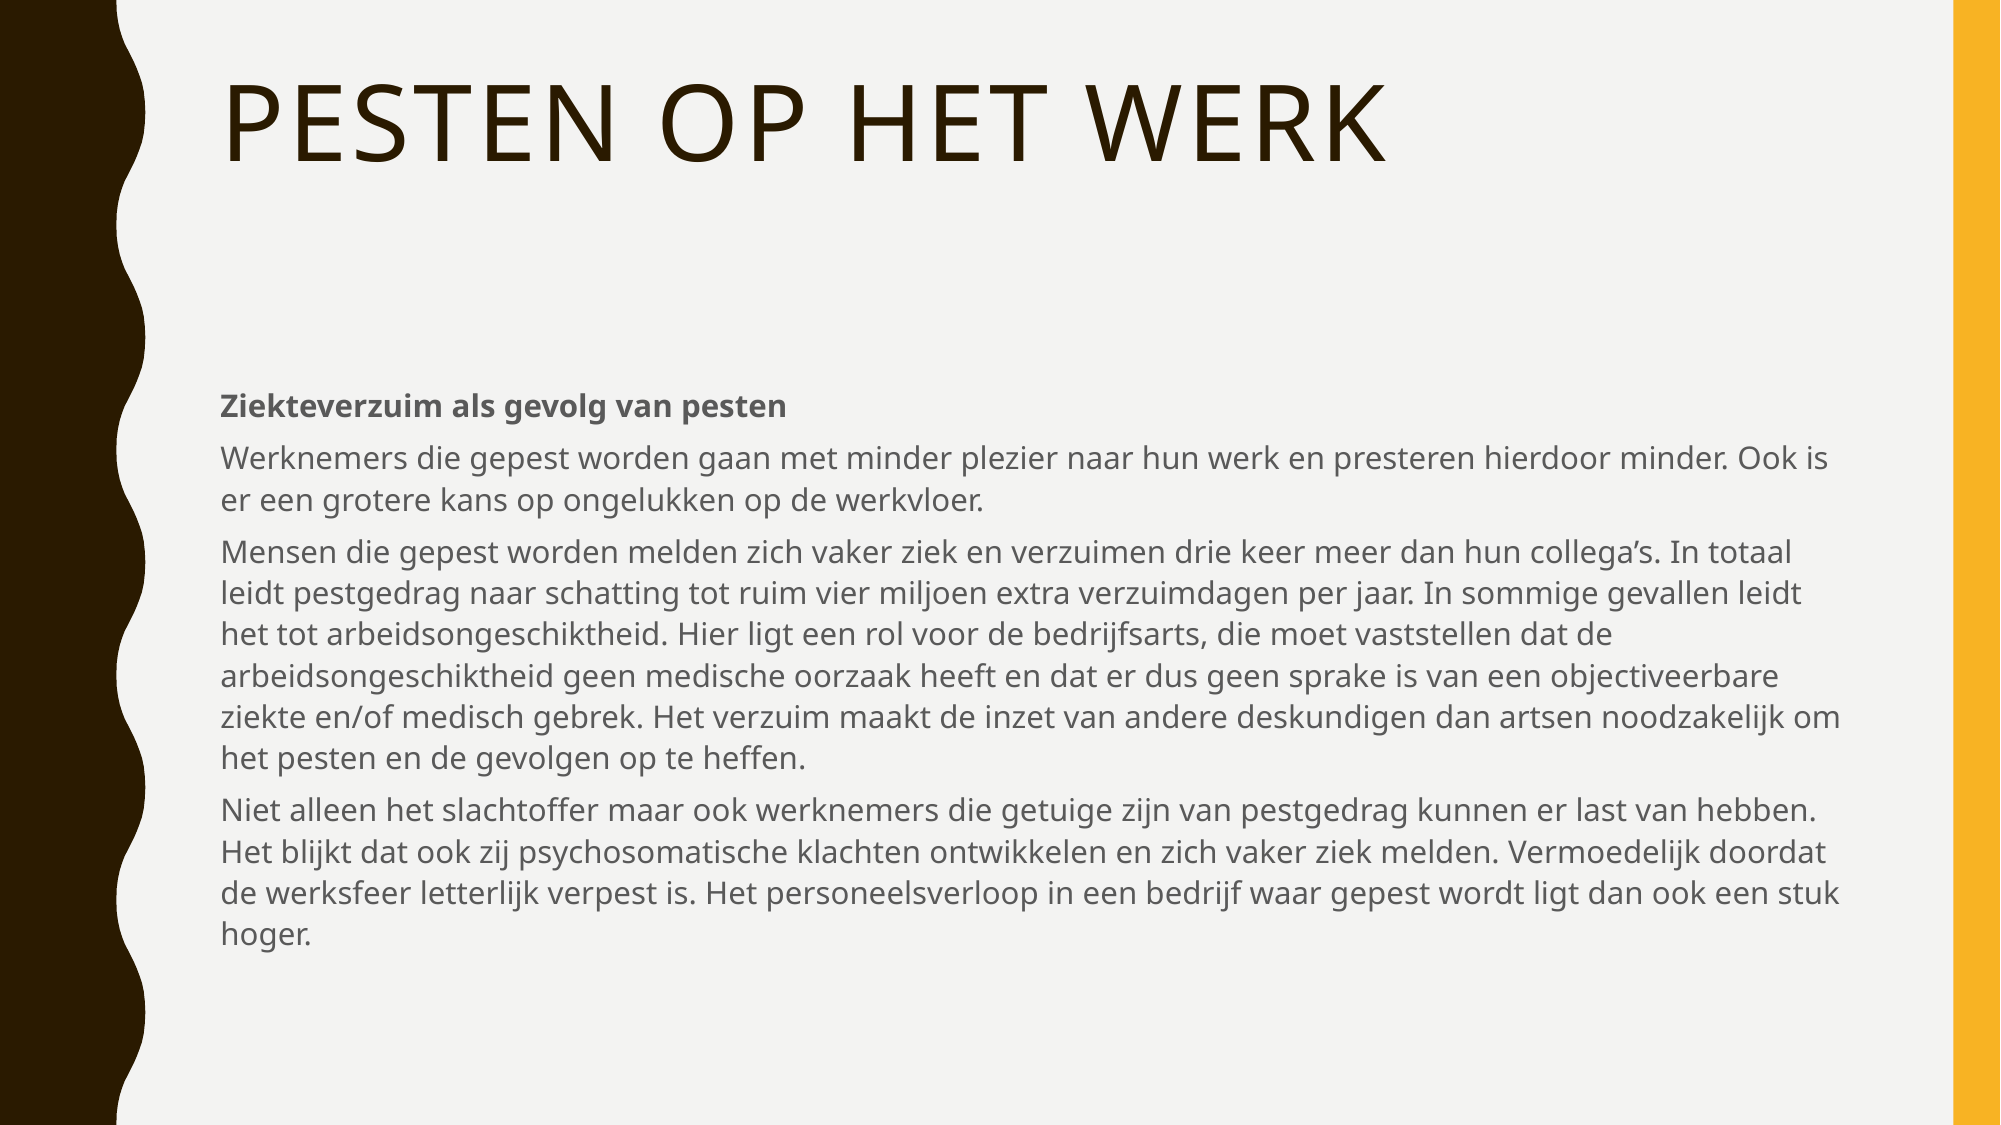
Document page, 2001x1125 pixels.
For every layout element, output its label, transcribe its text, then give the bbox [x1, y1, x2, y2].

title Pesten op het werk [205, 62, 1875, 308]
list Ziekteverzuim als gevolg van pesten Werknemers die gepest worden gaan met minder plezier naar hun werk en presteren hierdoor minder. Ook is er een grotere kans op ongelukken op de werkvloer. Mensen die gepest worden melden zich vaker ziek en verzuimen drie keer meer dan hun collega’s. In totaal leidt pestgedrag naar schatting tot ruim vier miljoen extra verzuimdagen per jaar. In sommige gevallen leidt het tot arbeidsongeschiktheid. Hier ligt een rol voor de bedrijfsarts, die moet vaststellen dat de arbeidsongeschiktheid geen medische oorzaak heeft en dat er dus geen sprake is van een objectiveerbare ziekte en/of medisch gebrek. Het verzuim maakt de inzet van andere deskundigen dan artsen noodzakelijk om het pesten en de gevolgen op te heffen. Niet alleen het slachtoffer maar ook werknemers die getuige zijn van pestgedrag kunnen er last van hebben. Het blijkt dat ook zij psychosomatische klachten ontwikkelen en zich vaker ziek melden. Vermoedelijk doordat de werksfeer letterlijk verpest is. Het personeelsverloop in een bedrijf waar gepest wordt ligt dan ook een stuk hoger. [205, 375, 1875, 965]
